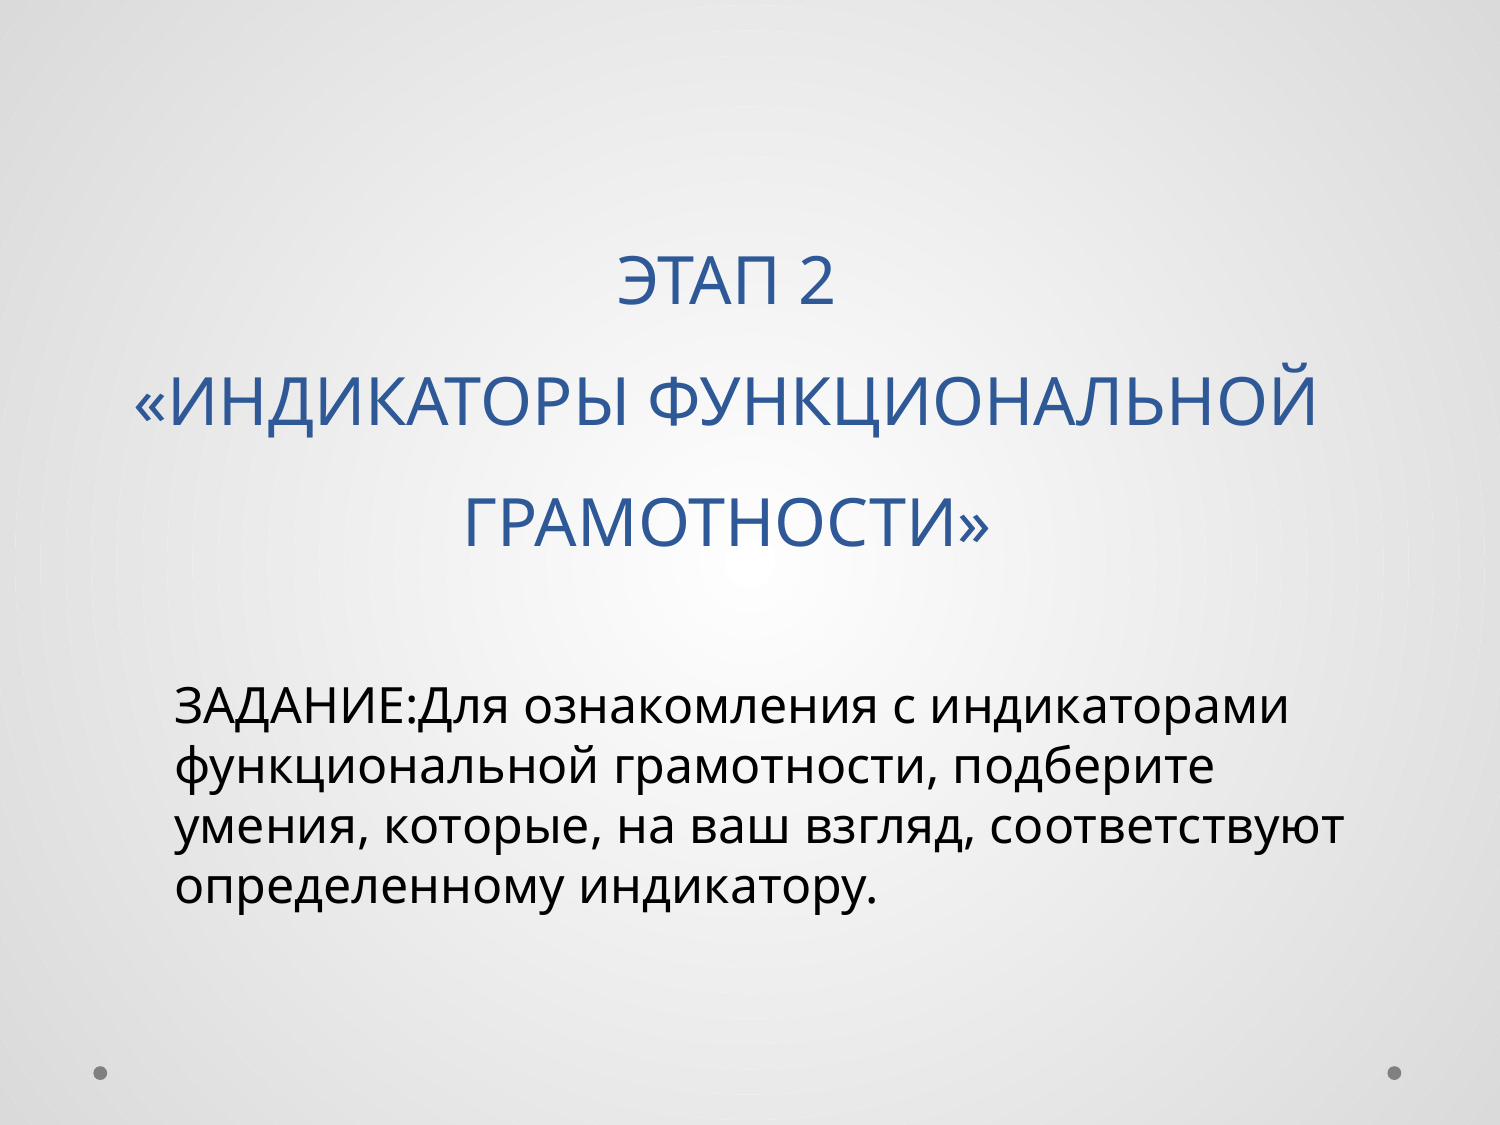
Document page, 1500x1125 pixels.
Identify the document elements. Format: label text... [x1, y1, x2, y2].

title ЭТАП 2 «ИНДИКАТОРЫ ФУНКЦИОНАЛЬНОЙ ГРАМОТНОСТИ» [88, 54, 1366, 688]
text_box ЗАДАНИЕ:Для ознакомления с индикаторами функциональной грамотности, подберите умения, которые, на ваш взгляд, соответствуют определенному индикатору. [159, 441, 1412, 921]
